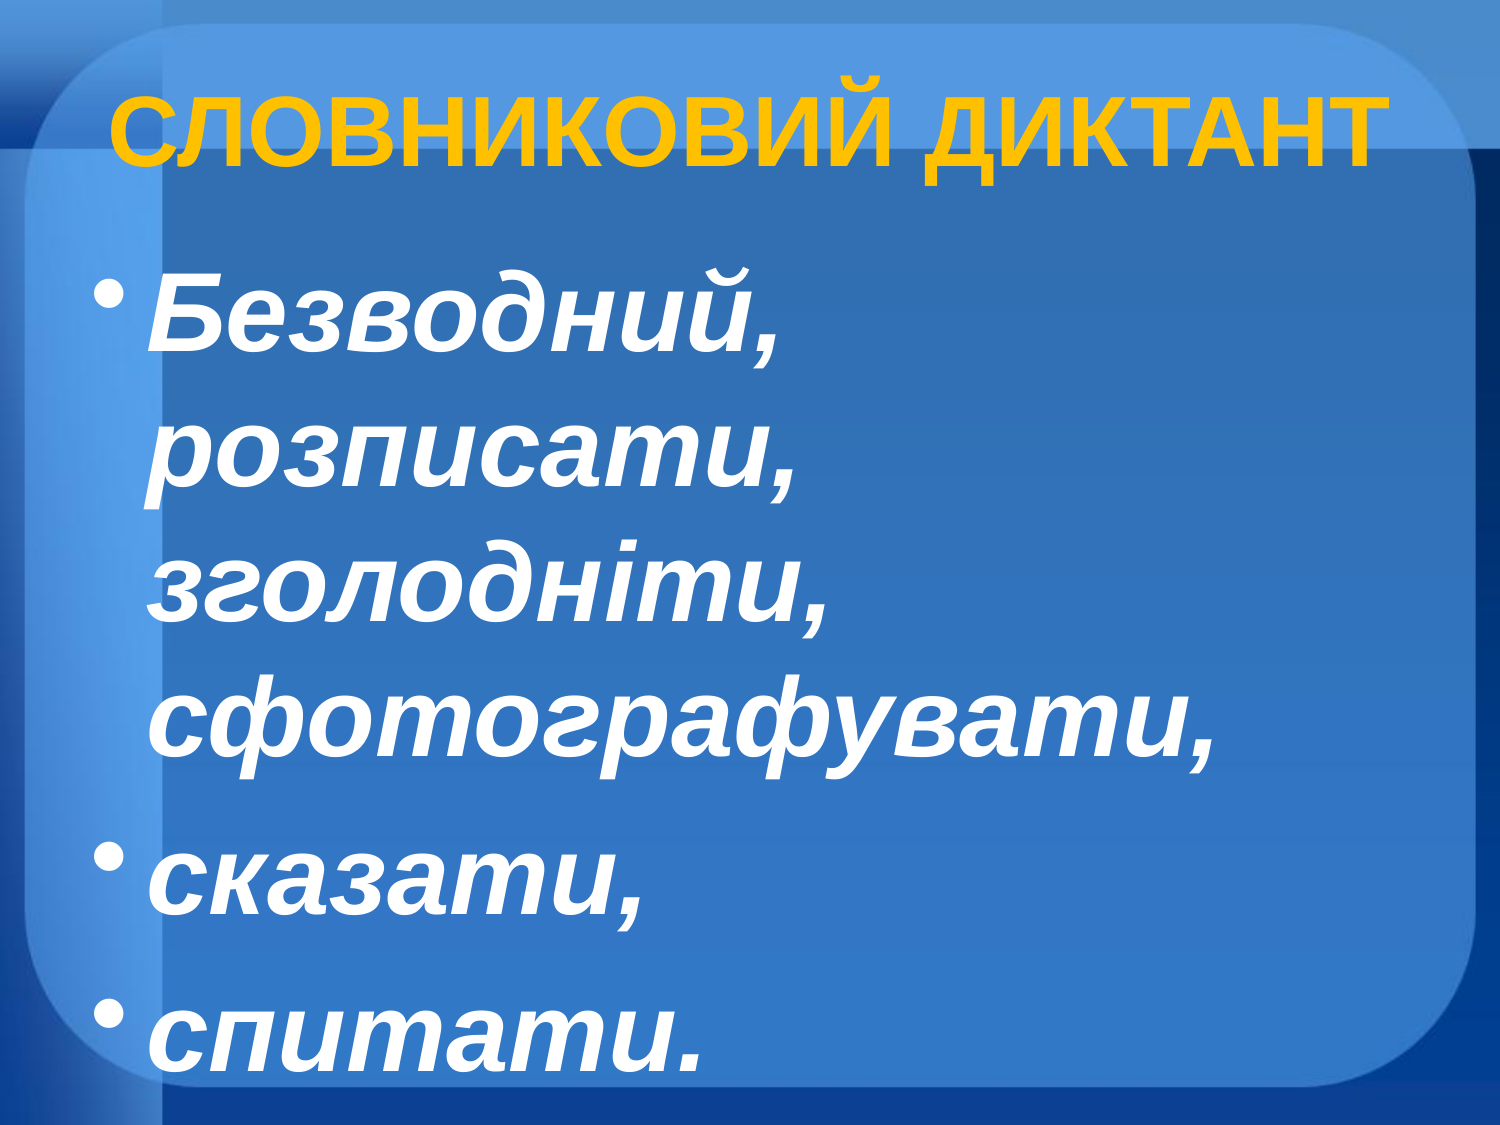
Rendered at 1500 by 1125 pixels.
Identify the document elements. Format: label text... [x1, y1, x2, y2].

list Безводний, розписати, зголодніти, сфотографувати, сказати, спитати. [74, 231, 1426, 941]
title СЛОВНИКОВИЙ ДИКТАНТ [74, 44, 1426, 209]
picture [0, 0, 1500, 1125]
